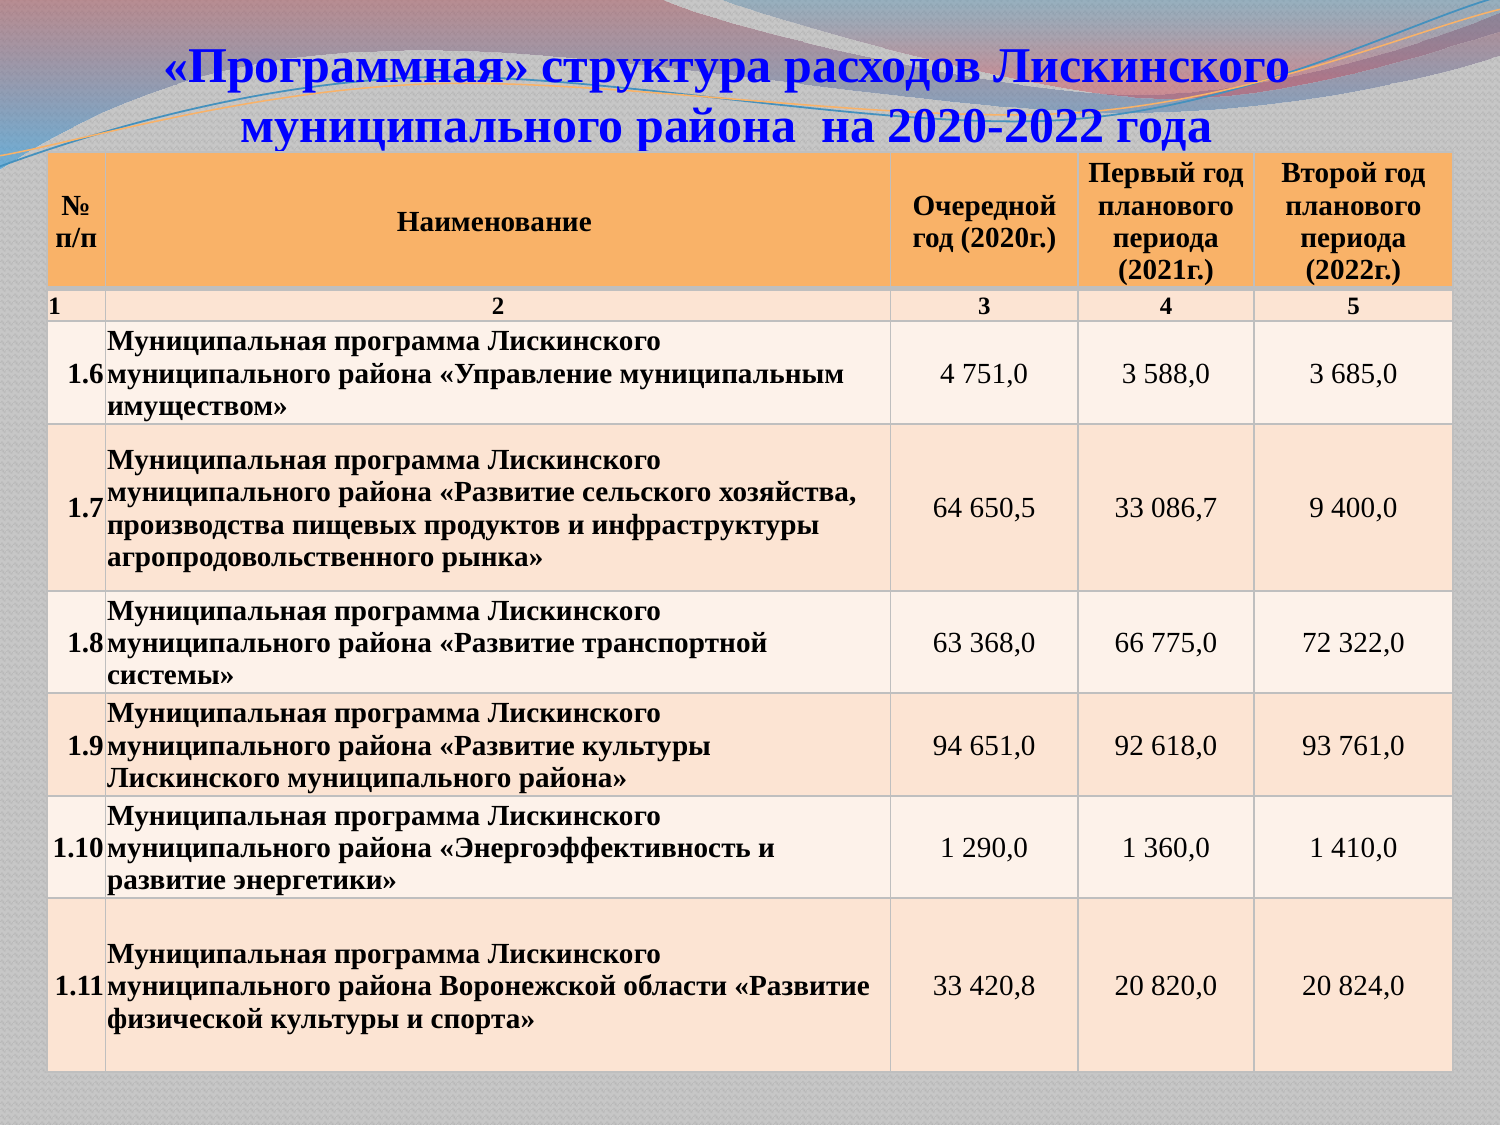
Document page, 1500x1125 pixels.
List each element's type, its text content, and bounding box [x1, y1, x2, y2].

table_cell Муниципальная программа Лискинского муниципального района «Энергоэффективность и развитие энергетики» [106, 797, 890, 897]
table_cell 4 [1079, 291, 1253, 320]
table_cell 2 [106, 291, 890, 320]
table_cell 72 322,0 [1255, 592, 1452, 692]
table_cell 1 [48, 291, 105, 320]
table_cell 63 368,0 [891, 592, 1077, 692]
table_cell 20 820,0 [1079, 899, 1253, 1071]
table_cell Муниципальная программа Лискинского муниципального района «Развитие сельского хозяйства, производства пищевых продуктов и инфраструктуры агропродовольственного рынка» [106, 425, 890, 590]
table_cell 1 360,0 [1079, 797, 1253, 897]
table_cell Муниципальная программа Лискинского муниципального района «Развитие культуры Лискинского муниципального района» [106, 694, 890, 795]
table_header Очередной год (2020г.) [891, 153, 1077, 286]
table_header № п/п [48, 153, 105, 286]
table_cell 1 410,0 [1255, 797, 1452, 897]
table_cell 93 761,0 [1255, 694, 1452, 795]
table_cell Муниципальная программа Лискинского муниципального района «Управление муниципальным имуществом» [106, 322, 890, 423]
title «Программная» структура расходов Лискинского муниципального района на 2020-2022 года [35, 35, 1418, 153]
table_cell 1.7 [48, 425, 105, 590]
table_cell 66 775,0 [1079, 592, 1253, 692]
table_cell 3 588,0 [1079, 322, 1253, 423]
table_cell Муниципальная программа Лискинского муниципального района Воронежской области «Развитие физической культуры и спорта» [106, 899, 890, 1071]
table_cell 1.11 [48, 899, 105, 1071]
table_cell 5 [1255, 291, 1452, 320]
table_cell 20 824,0 [1255, 899, 1452, 1071]
table_header Наименование [106, 153, 890, 286]
table_cell 33 086,7 [1079, 425, 1253, 590]
table_cell 4 751,0 [891, 322, 1077, 423]
table_cell 1 290,0 [891, 797, 1077, 897]
table_header Первый год планового периода (2021г.) [1079, 153, 1253, 286]
table_cell 92 618,0 [1079, 694, 1253, 795]
table_cell 64 650,5 [891, 425, 1077, 590]
table_cell 94 651,0 [891, 694, 1077, 795]
table_cell 1.6 [48, 322, 105, 423]
table_cell Муниципальная программа Лискинского муниципального района «Развитие транспортной системы» [106, 592, 890, 692]
table_header Второй год планового периода (2022г.) [1255, 153, 1452, 286]
table_cell 1.8 [48, 592, 105, 692]
table_cell 33 420,8 [891, 899, 1077, 1071]
table_cell 3 [891, 291, 1077, 320]
table_cell 1.10 [48, 797, 105, 897]
table_cell 9 400,0 [1255, 425, 1452, 590]
table_cell 3 685,0 [1255, 322, 1452, 423]
table_cell 1.9 [48, 694, 105, 795]
